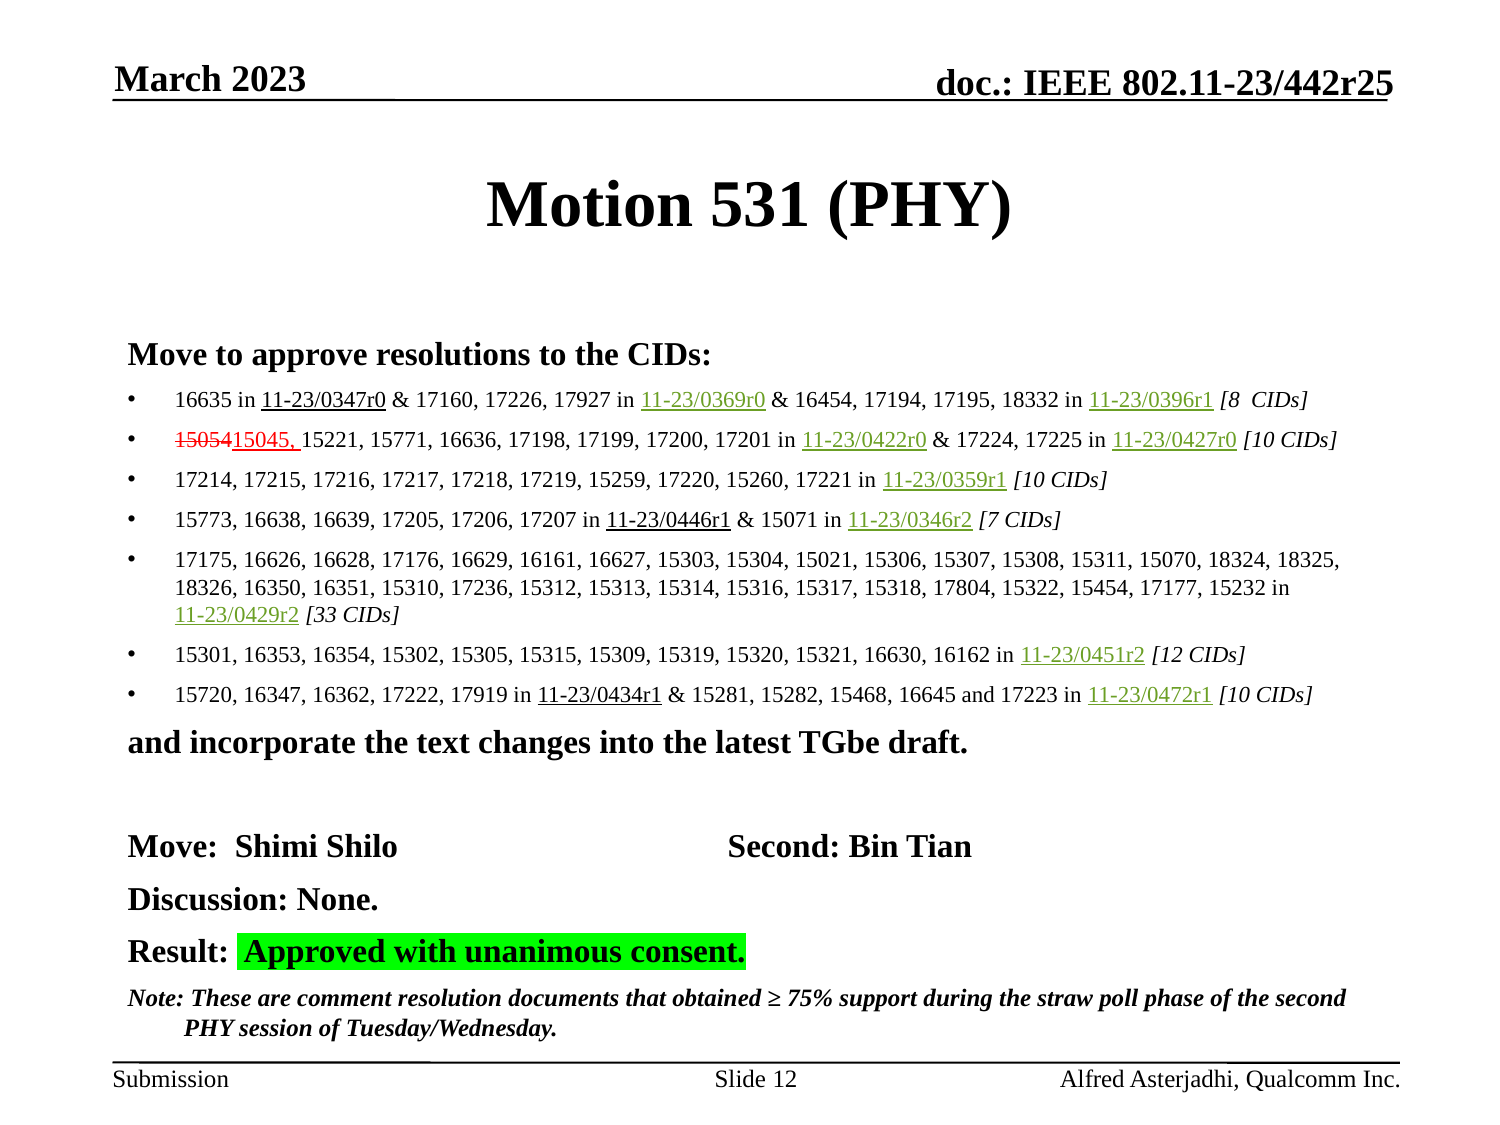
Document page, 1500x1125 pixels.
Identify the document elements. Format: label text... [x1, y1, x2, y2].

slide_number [114, 54, 423, 100]
footer Alfred Asterjadhi, Qualcomm Inc. [878, 1061, 1402, 1093]
slide_number Slide 12 [712, 1061, 800, 1123]
list Move to approve resolutions to the CIDs: 16635 in 11-23/0347r0 & 17160, 17226, 17927 in 11-23/0369r0 & 16454, 17194, 17195, 18332 in 11-23/0396r1 [8 CIDs] 1505415045, 15221, 15771, 16636, 17198, 17199, 17200, 17201 in 11-23/0422r0 & 17224, 17225 in 11-23/0427r0 [10 CIDs] 17214, 17215, 17216, 17217, 17218, 17219, 15259, 17220, 15260, 17221 in 11-23/0359r1 [10 CIDs] 15773, 16638, 16639, 17205, 17206, 17207 in 11-23/0446r1 & 15071 in 11-23/0346r2 [7 CIDs] 17175, 16626, 16628, 17176, 16629, 16161, 16627, 15303, 15304, 15021, 15306, 15307, 15308, 15311, 15070, 18324, 18325, 18326, 16350, 16351, 15310, 17236, 15312, 15313, 15314, 15316, 15317, 15318, 17804, 15322, 15454, 17177, 15232 in 11-23/0429r2 [33 CIDs] 15301, 16353, 16354, 15302, 15305, 15315, 15309, 15319, 15320, 15321, 16630, 16162 in 11-23/0451r2 [12 CIDs] 15720, 16347, 16362, 17222, 17919 in 11-23/0434r1 & 15281, 15282, 15468, 16645 and 17223 in 11-23/0472r1 [10 CIDs] and incorporate the text changes into the latest TGbe draft. Move: Shimi Shilo Second: Bin Tian Discussion: None. Result: Approved with unanimous consent. Note: These are comment resolution documents that obtained ≥ 75% support during the straw poll phase of the second PHY session of Tuesday/Wednesday. [112, 324, 1388, 1063]
title Motion 531 (PHY) [112, 112, 1388, 288]
